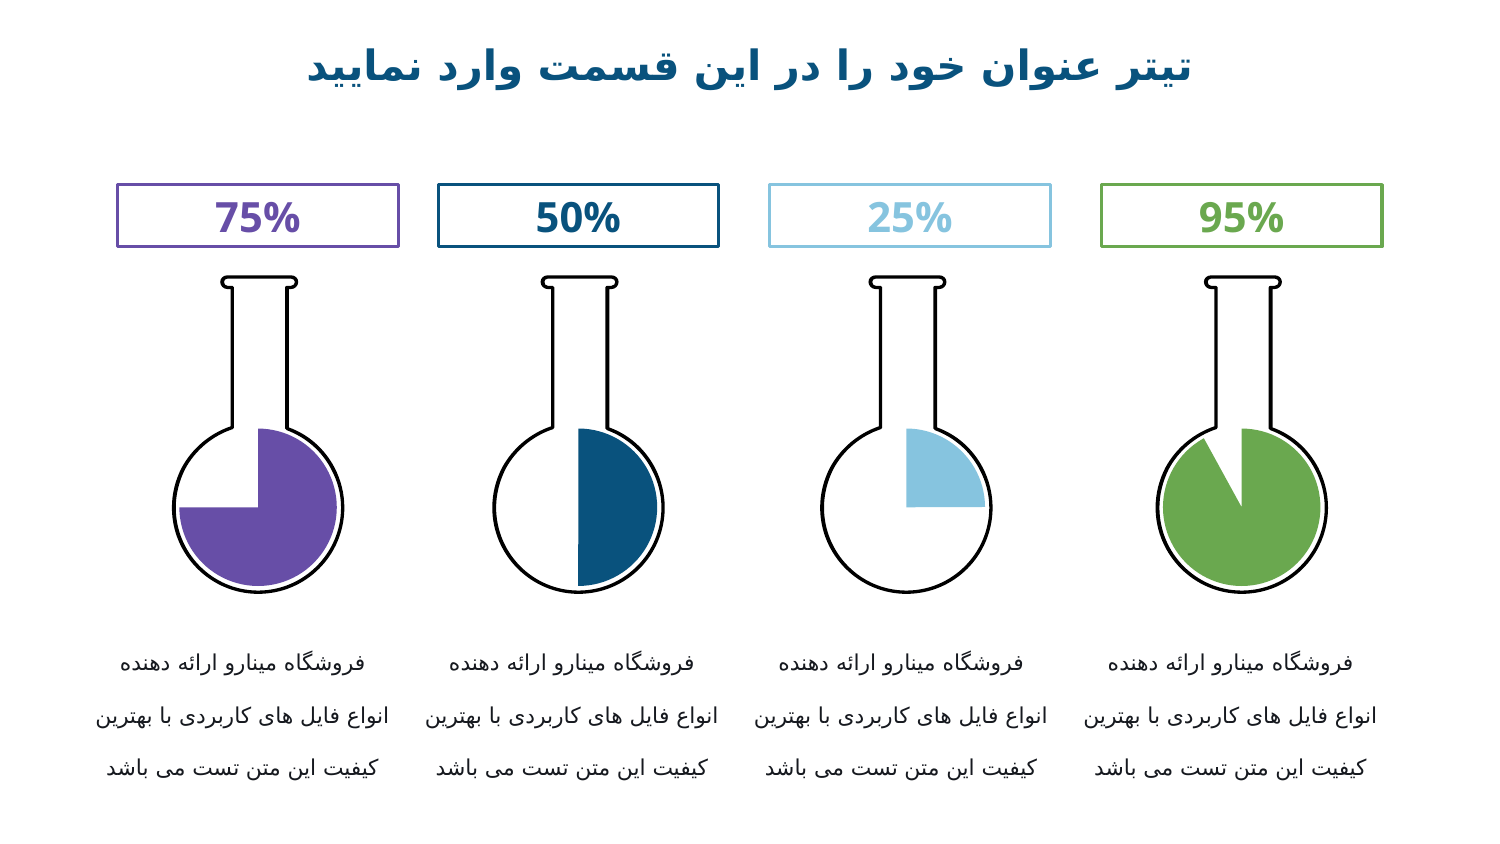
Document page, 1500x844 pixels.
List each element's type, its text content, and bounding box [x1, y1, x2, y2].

text_box 95% [1101, 184, 1382, 247]
text_box فروشگاه مینارو ارائه دهنده انواع فایل های کاربردی با بهترین کیفیت این متن تست می باشد [409, 622, 735, 781]
text_box [820, 275, 993, 594]
text_box [906, 428, 986, 508]
text_box فروشگاه مینارو ارائه دهنده انواع فایل های کاربردی با بهترین کیفیت این متن تست می باشد [80, 622, 406, 781]
text_box [1162, 428, 1321, 587]
text_box [171, 275, 345, 594]
text_box تیتر عنوان خود را در این قسمت وارد نمایید [0, 6, 1500, 96]
text_box [179, 428, 337, 587]
text_box فروشگاه مینارو ارائه دهنده انواع فایل های کاربردی با بهترین کیفیت این متن تست می باشد [1068, 622, 1394, 781]
text_box [578, 428, 658, 586]
text_box 25% [769, 184, 1051, 247]
text_box 50% [438, 184, 719, 247]
text_box [492, 275, 665, 594]
text_box 75% [117, 184, 399, 247]
text_box [1155, 275, 1329, 594]
text_box فروشگاه مینارو ارائه دهنده انواع فایل های کاربردی با بهترین کیفیت این متن تست می باشد [739, 622, 1064, 781]
